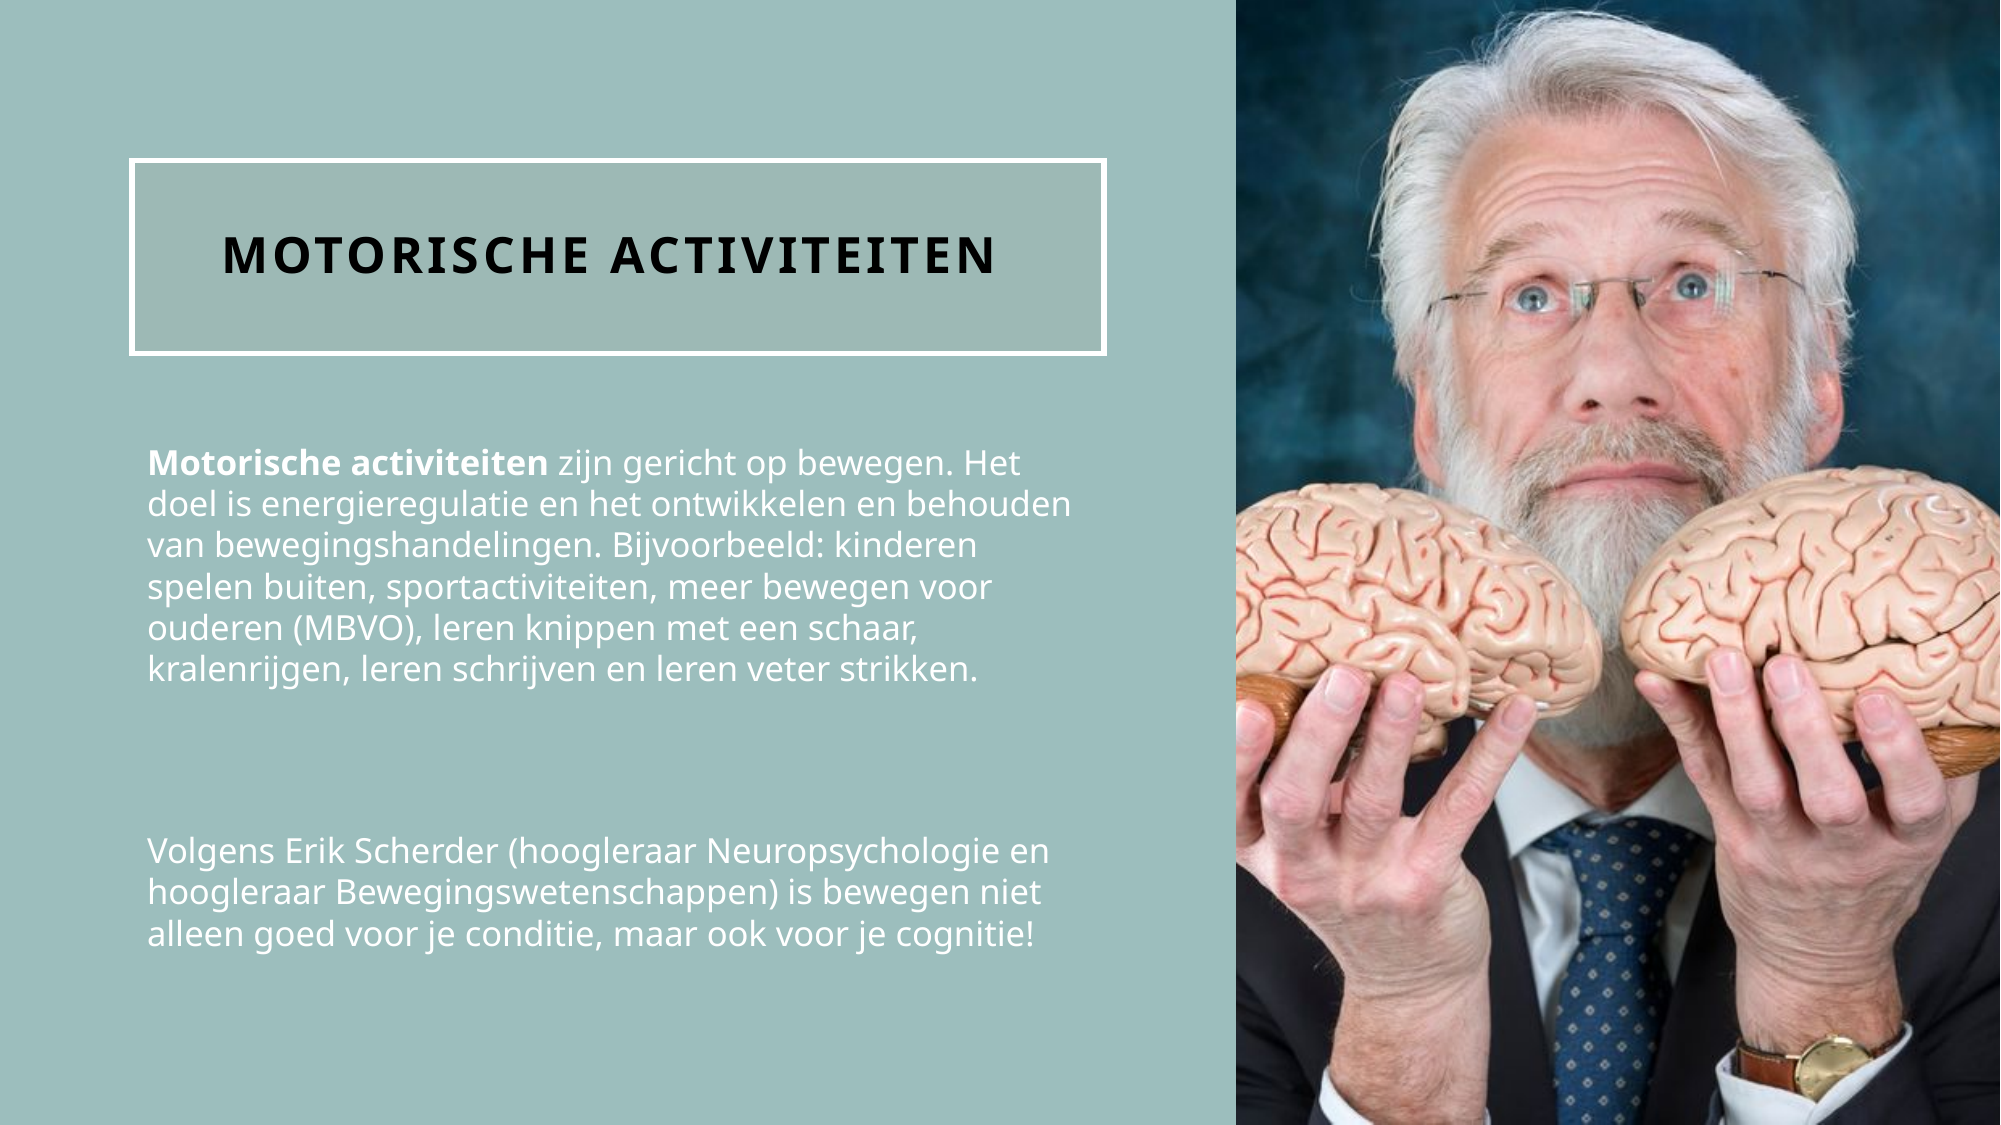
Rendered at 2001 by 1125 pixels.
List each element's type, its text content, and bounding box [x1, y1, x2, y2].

picture [1235, 0, 2000, 1125]
title Motorische activiteiten [129, 158, 1107, 356]
list Motorische activiteiten zijn gericht op bewegen. Het doel is energieregulatie en het ontwikkelen en behouden van bewegingshandelingen. Bijvoorbeeld: kinderen spelen buiten, sportactiviteiten, meer bewegen voor ouderen (MBVO), leren knippen met een schaar, kralenrijgen, leren schrijven en leren veter strikken. Volgens Erik Scherder (hoogleraar Neuropsychologie en hoogleraar Bewegingswetenschappen) is bewegen niet alleen goed voor je conditie, maar ook voor je cognitie! [131, 433, 1104, 968]
